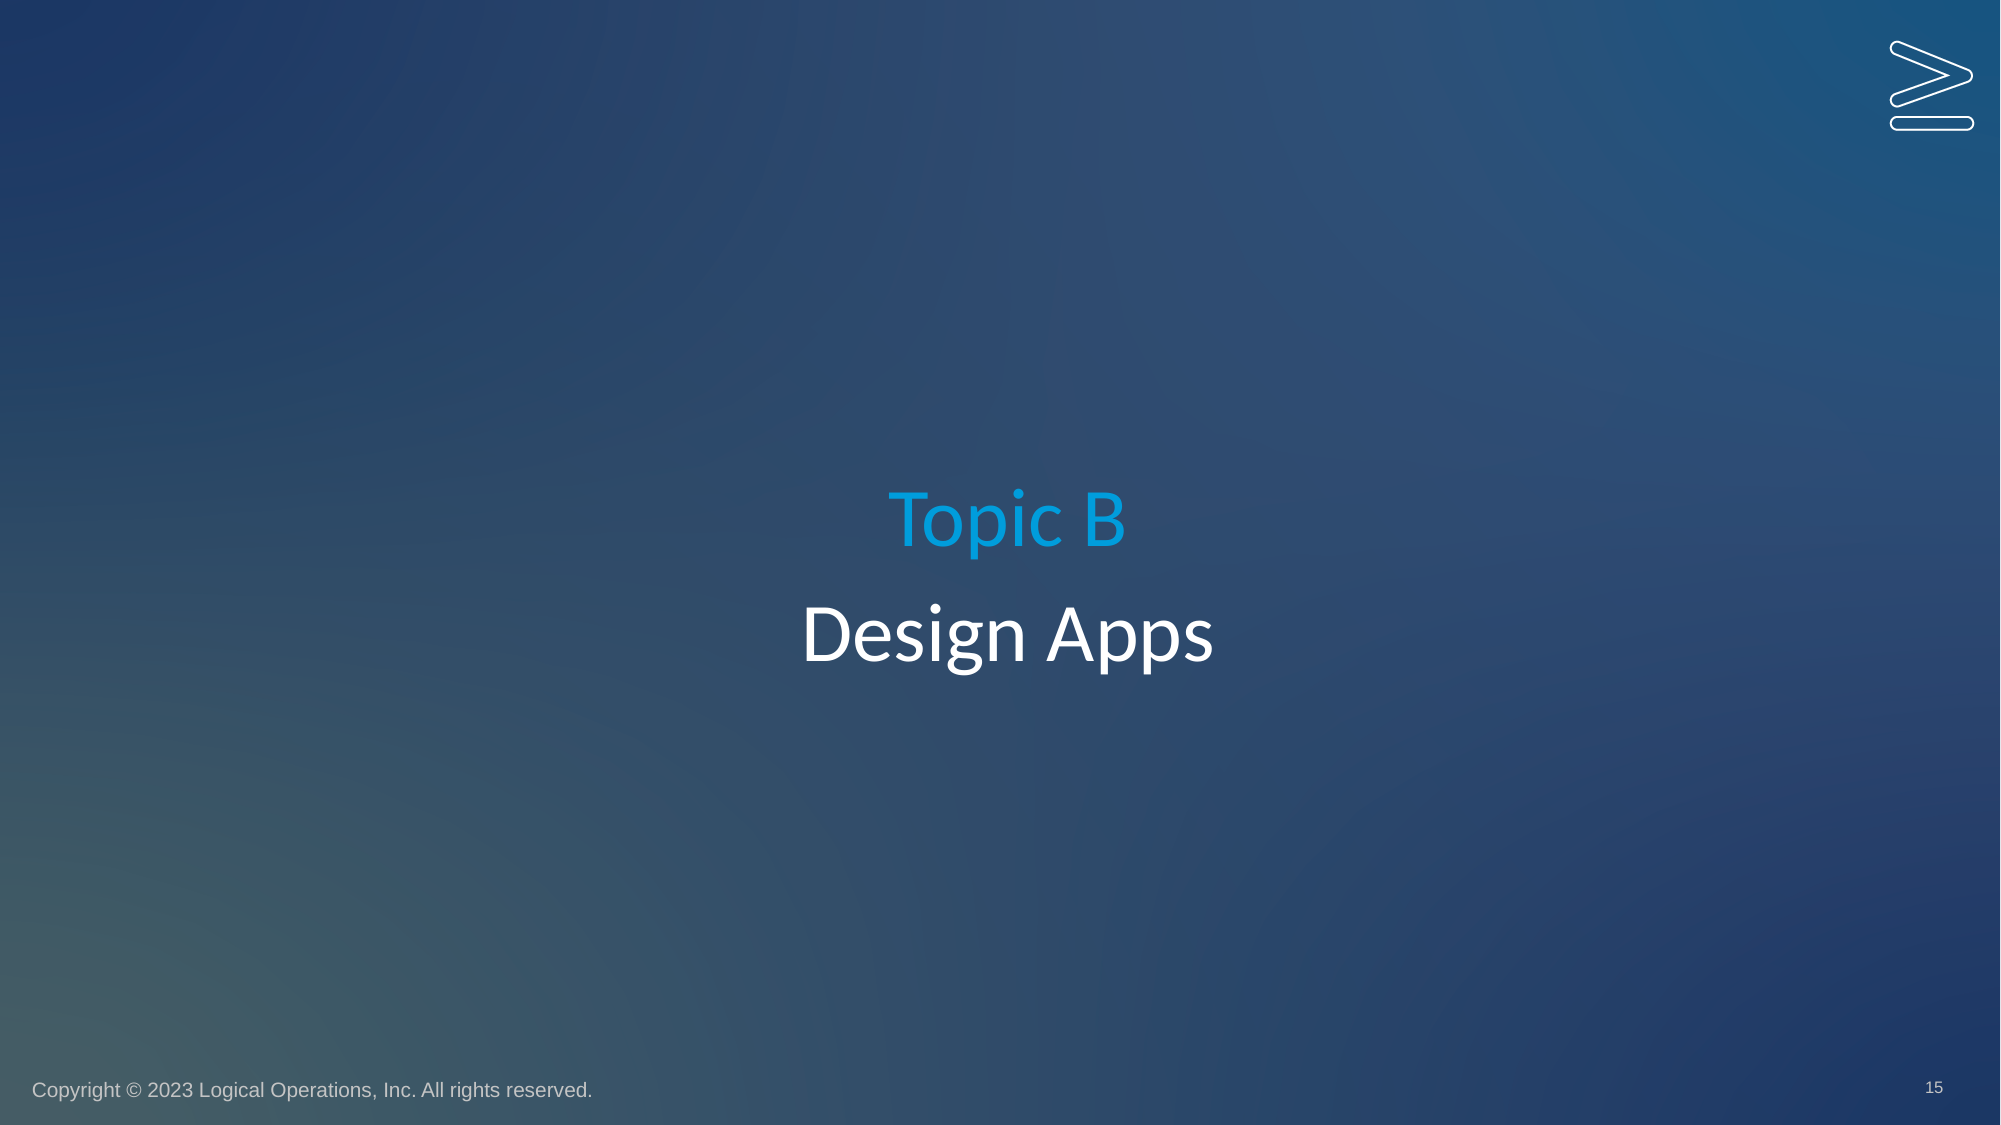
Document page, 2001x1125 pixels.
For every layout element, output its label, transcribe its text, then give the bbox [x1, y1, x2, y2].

slide_number 15 [1491, 1057, 1959, 1118]
list Topic B [157, 324, 1858, 571]
picture [0, 0, 2001, 1125]
title Design Apps [157, 571, 1858, 795]
